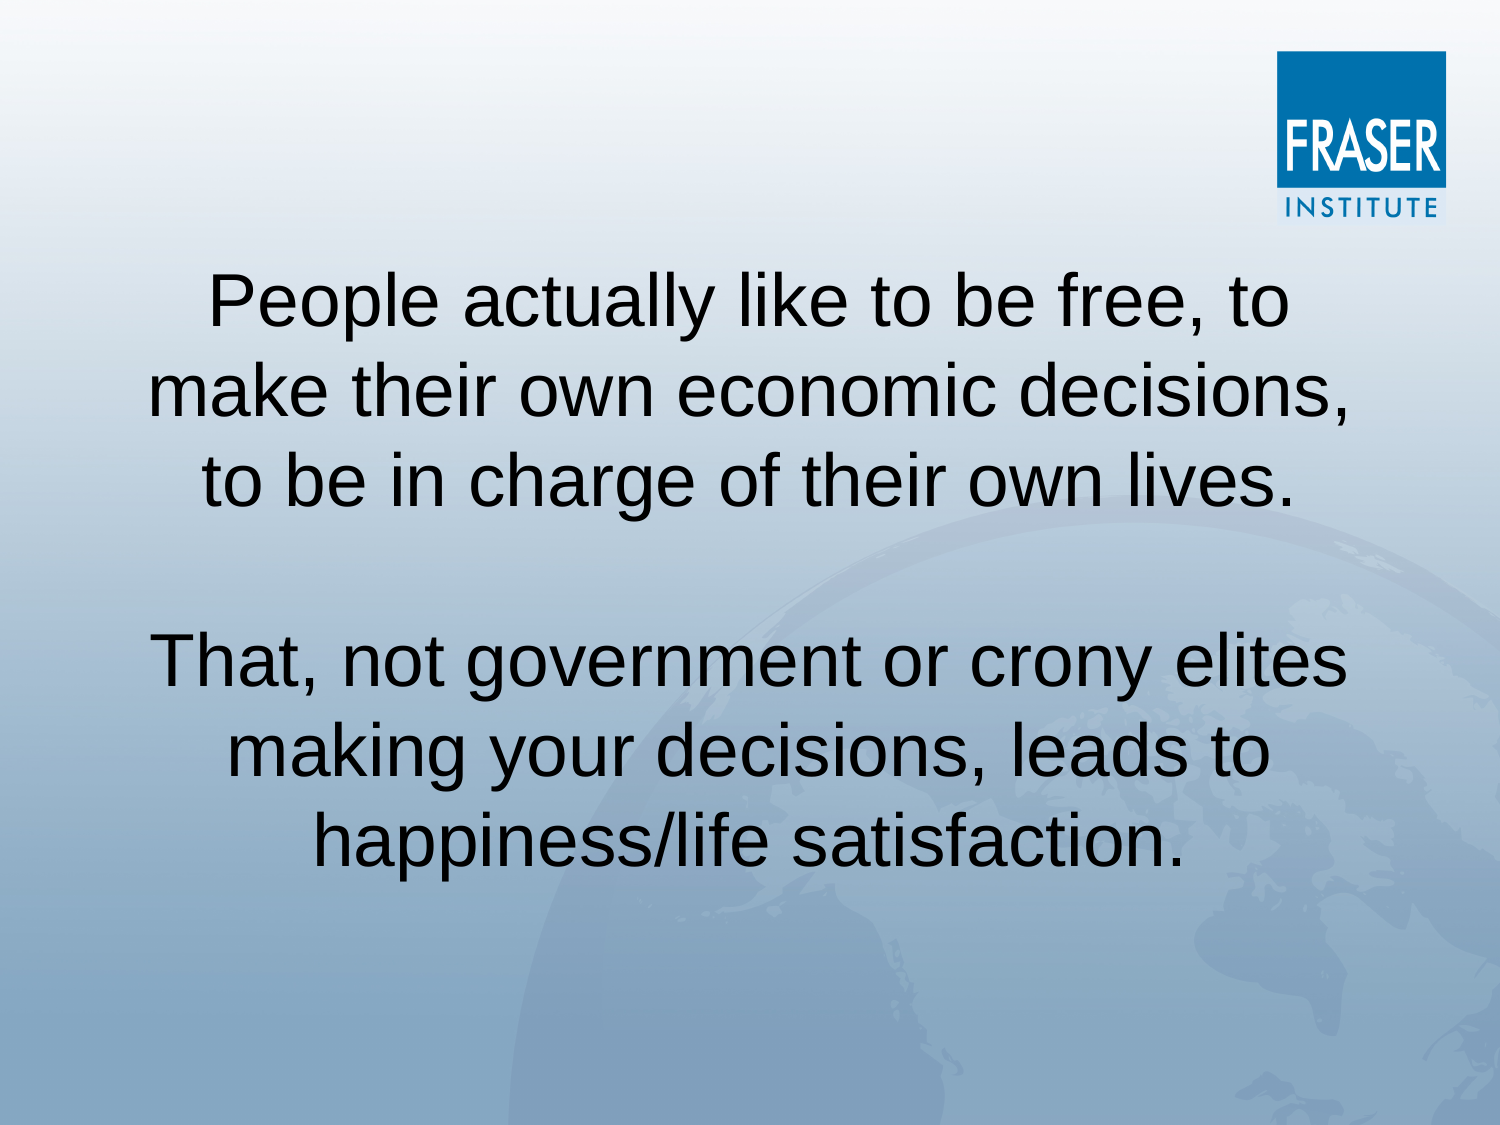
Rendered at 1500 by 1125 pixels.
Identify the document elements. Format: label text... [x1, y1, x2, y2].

picture [0, 0, 1500, 1125]
title People actually like to be free, to make their own economic decisions, to be in charge of their own lives. That, not government or crony elites making your decisions, leads to happiness/life satisfaction. [112, 446, 1388, 688]
